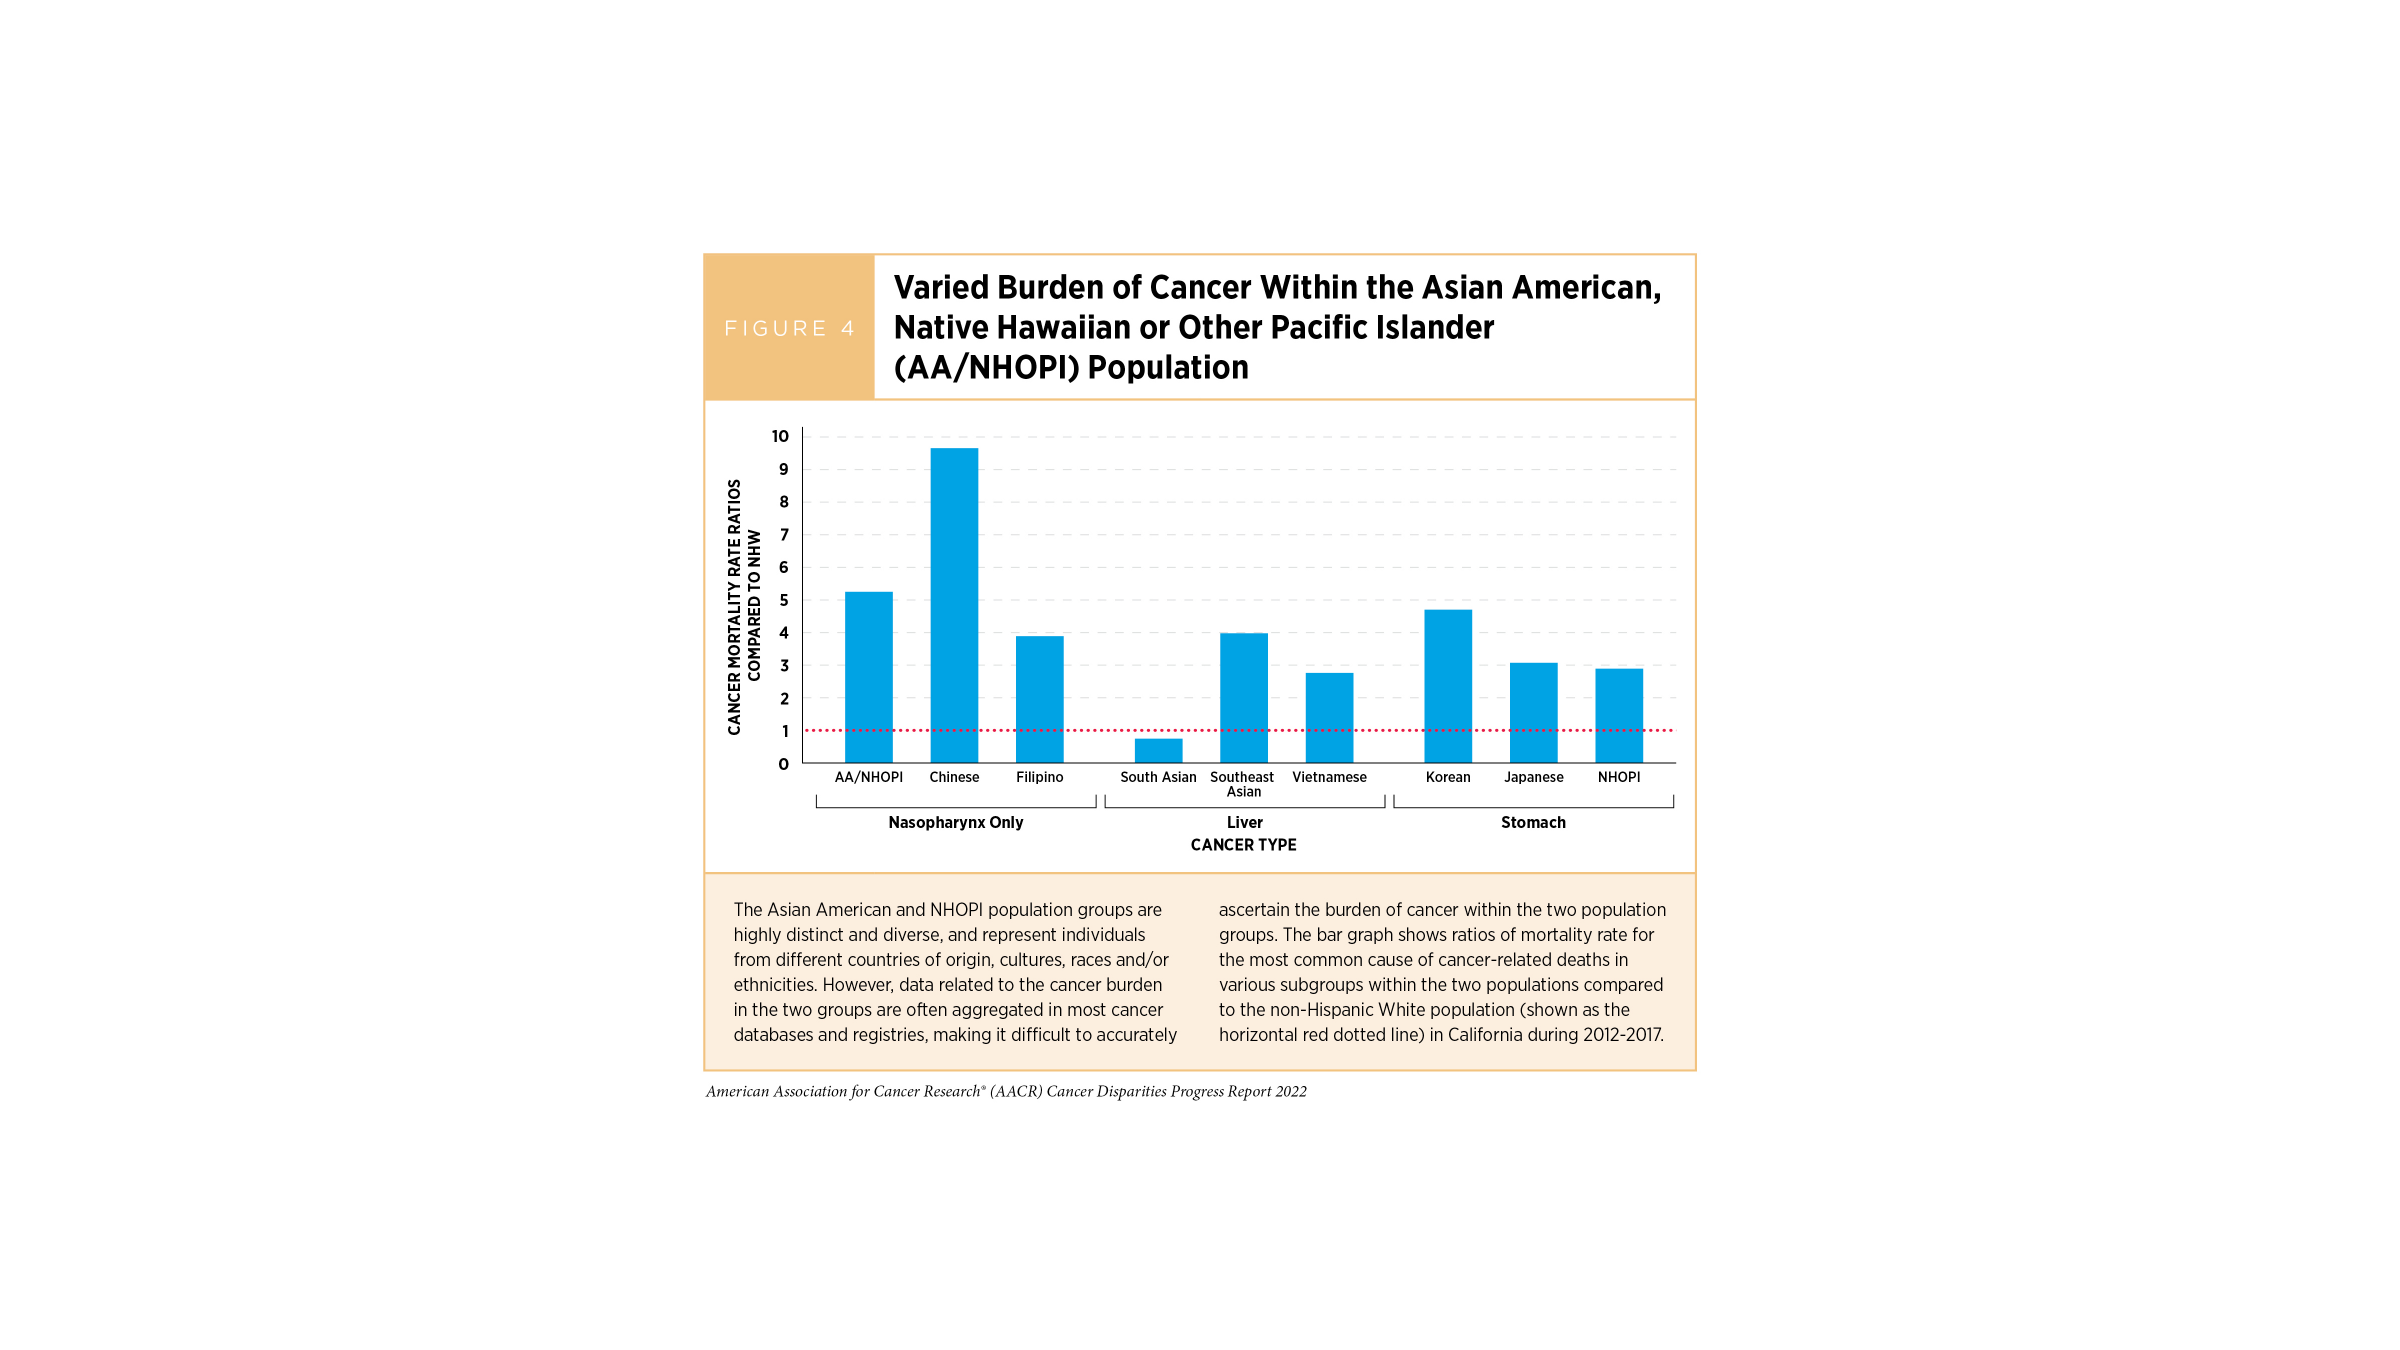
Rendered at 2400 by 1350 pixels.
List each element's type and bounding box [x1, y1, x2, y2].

picture [684, 234, 1716, 1116]
